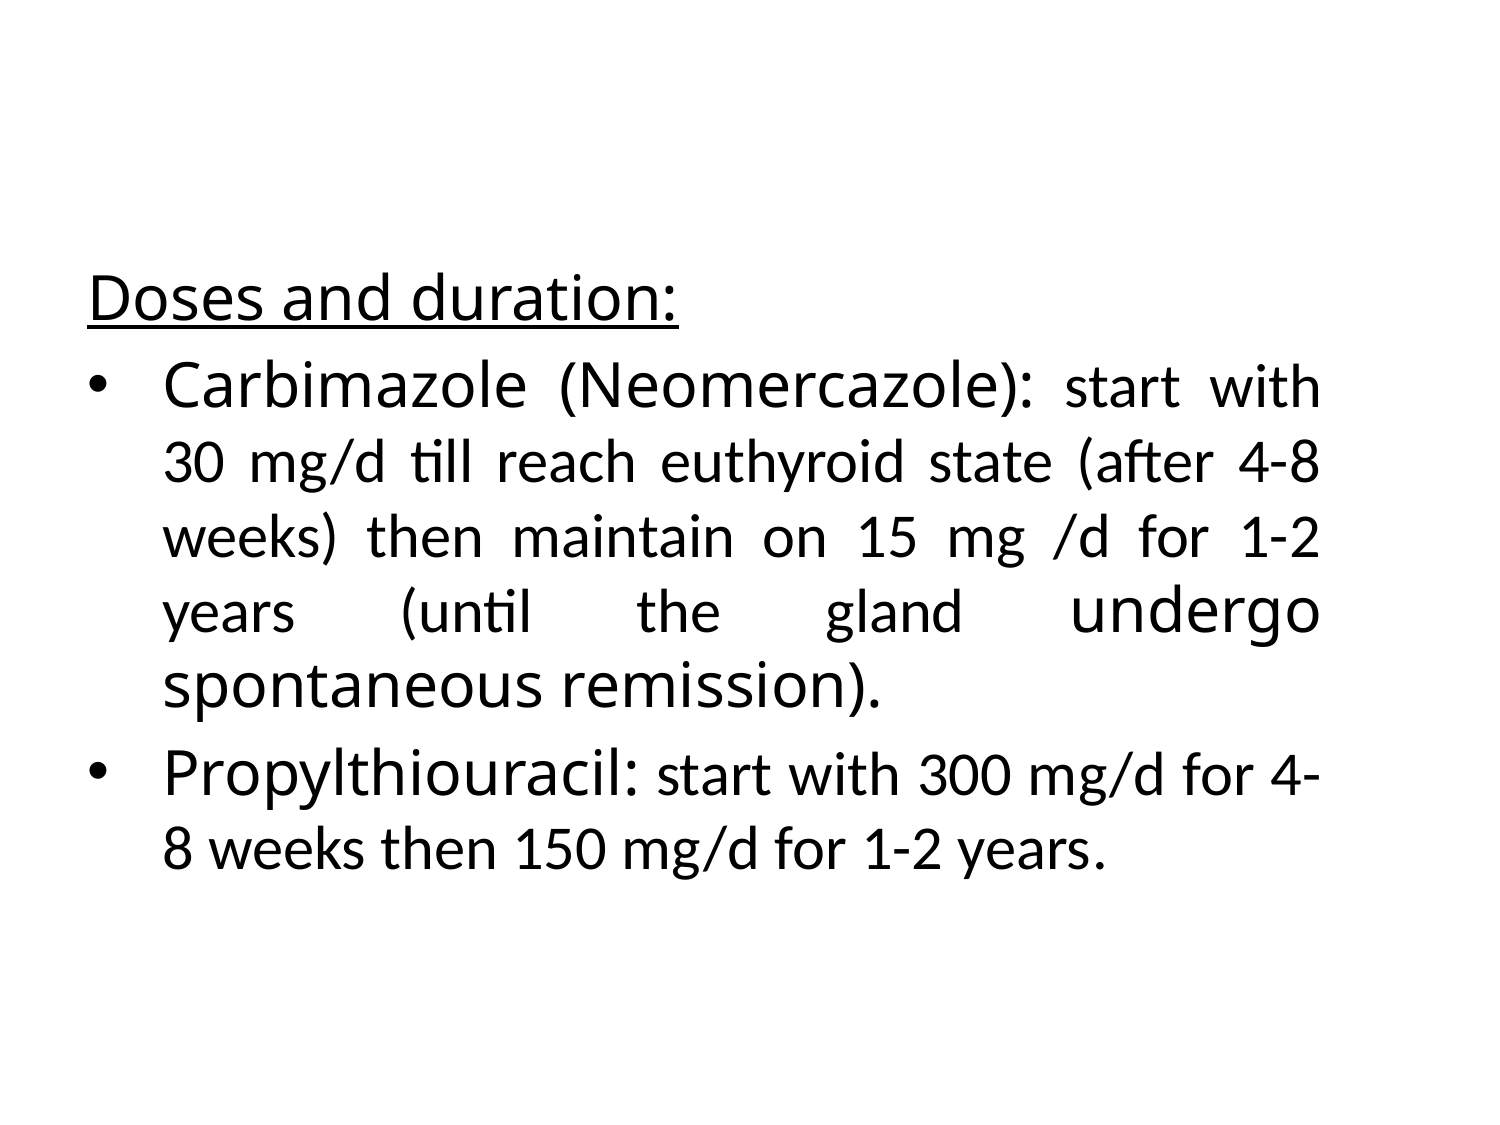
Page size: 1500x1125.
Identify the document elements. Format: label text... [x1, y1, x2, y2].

list Doses and duration: Carbimazole (Neomercazole): start with 30 mg/d till reach euthyroid state (after 4-8 weeks) then maintain on 15 mg /d for 1-2 years (until the gland undergo spontaneous remission). Propylthiouracil: start with 300 mg/d for 4-8 weeks then 150 mg/d for 1-2 years. [62, 249, 1475, 1000]
